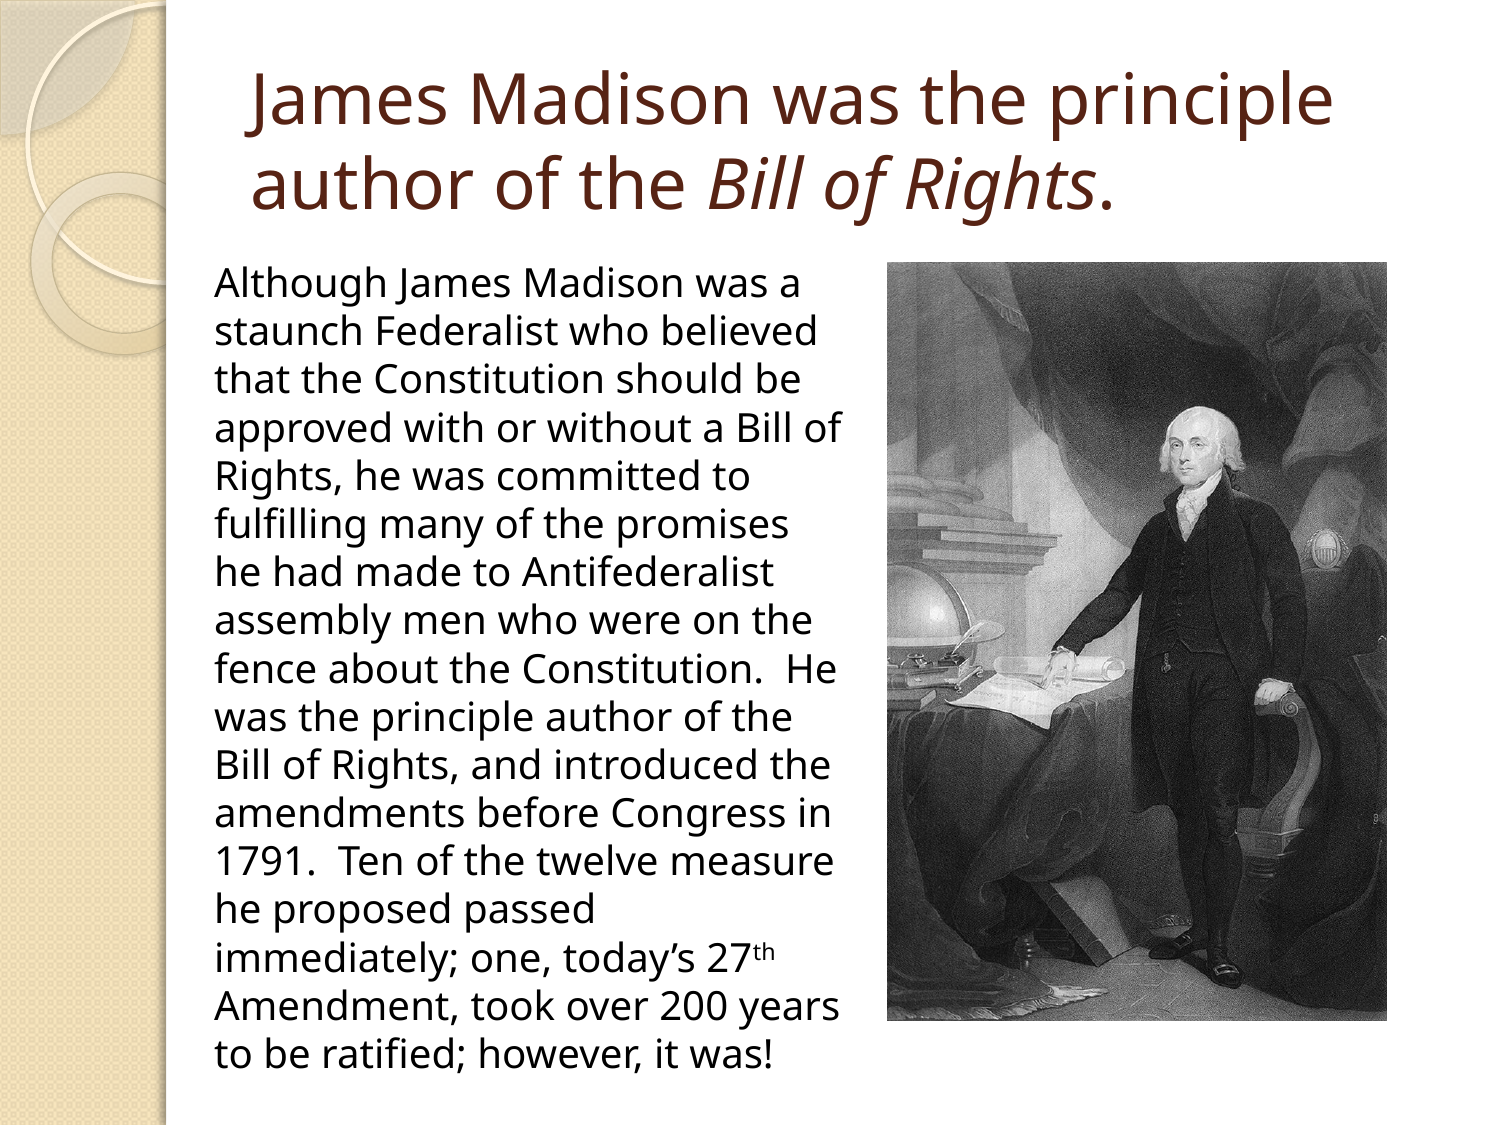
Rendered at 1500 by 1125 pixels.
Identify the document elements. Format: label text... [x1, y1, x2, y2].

list Although James Madison was a staunch Federalist who believed that the Constitution should be approved with or without a Bill of Rights, he was committed to fulfilling many of the promises he had made to Antifederalist assembly men who were on the fence about the Constitution. He was the principle author of the Bill of Rights, and introduced the amendments before Congress in 1791. Ten of the twelve measure he proposed passed immediately; one, today’s 27th Amendment, took over 200 years to be ratified; however, it was! [187, 249, 863, 1100]
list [887, 262, 1387, 1021]
title James Madison was the principle author of the Bill of Rights. [235, 45, 1466, 233]
